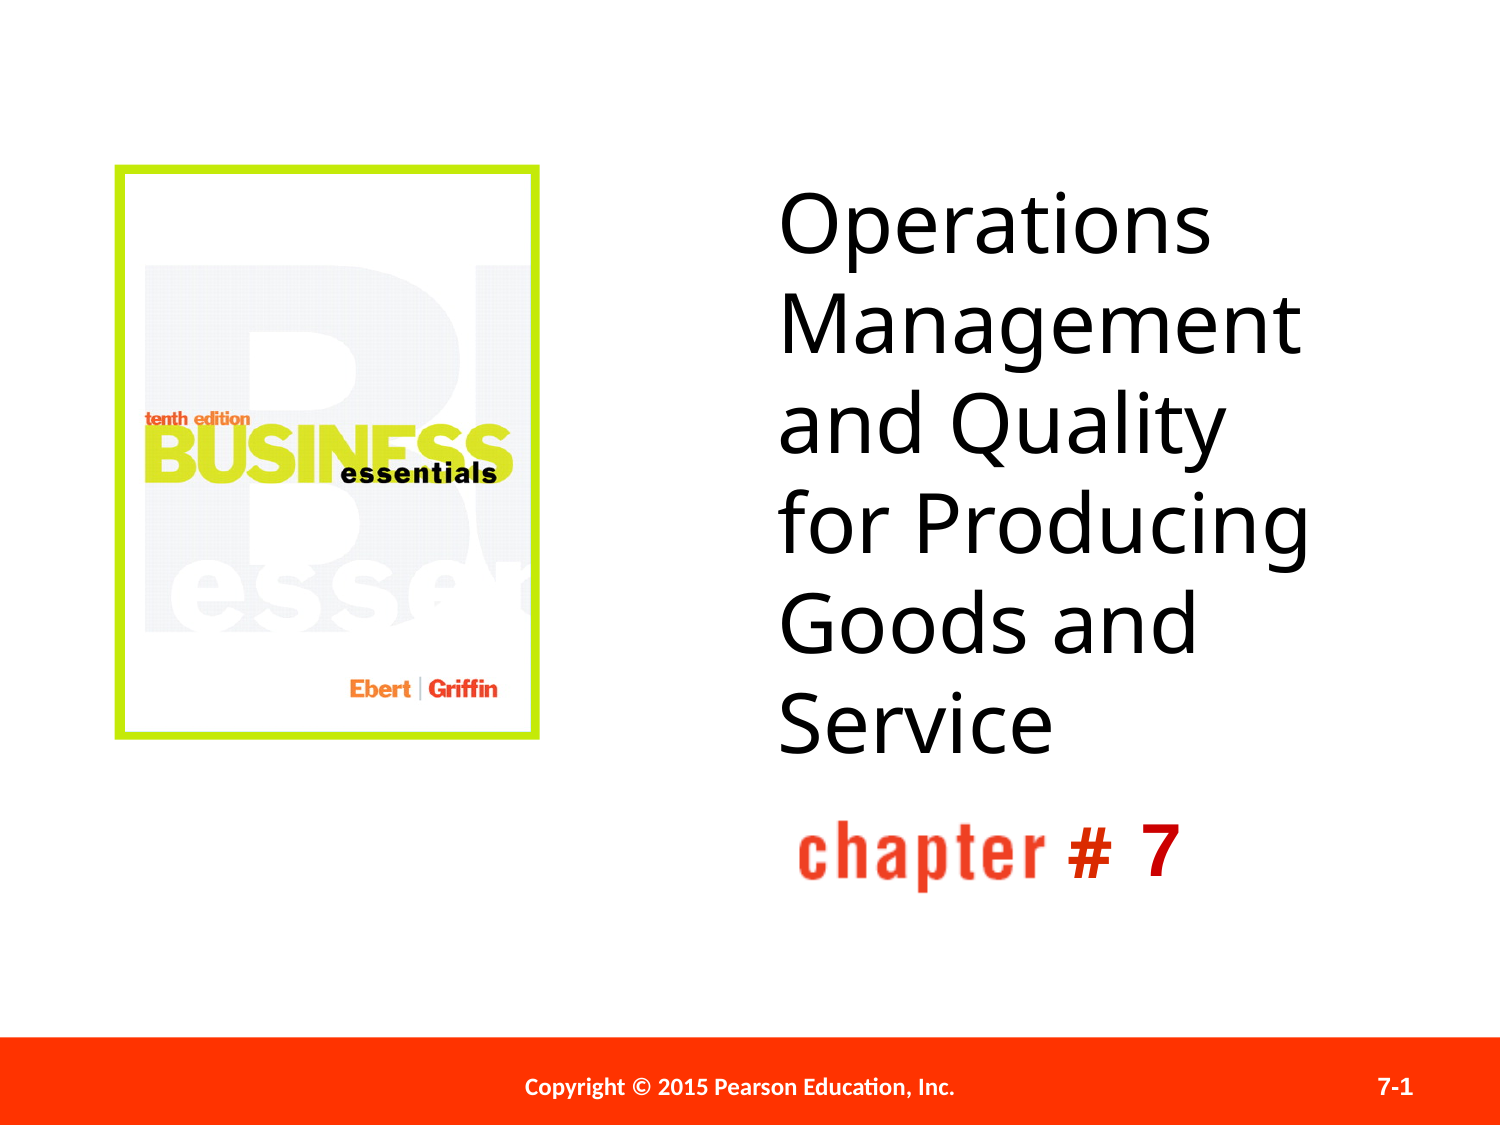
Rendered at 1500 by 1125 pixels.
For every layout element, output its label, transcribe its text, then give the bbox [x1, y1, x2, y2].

title Operations Management and Quality for Producing Goods and Service [762, 249, 1388, 692]
text_box 7 [1125, 793, 1197, 899]
picture [125, 174, 531, 732]
